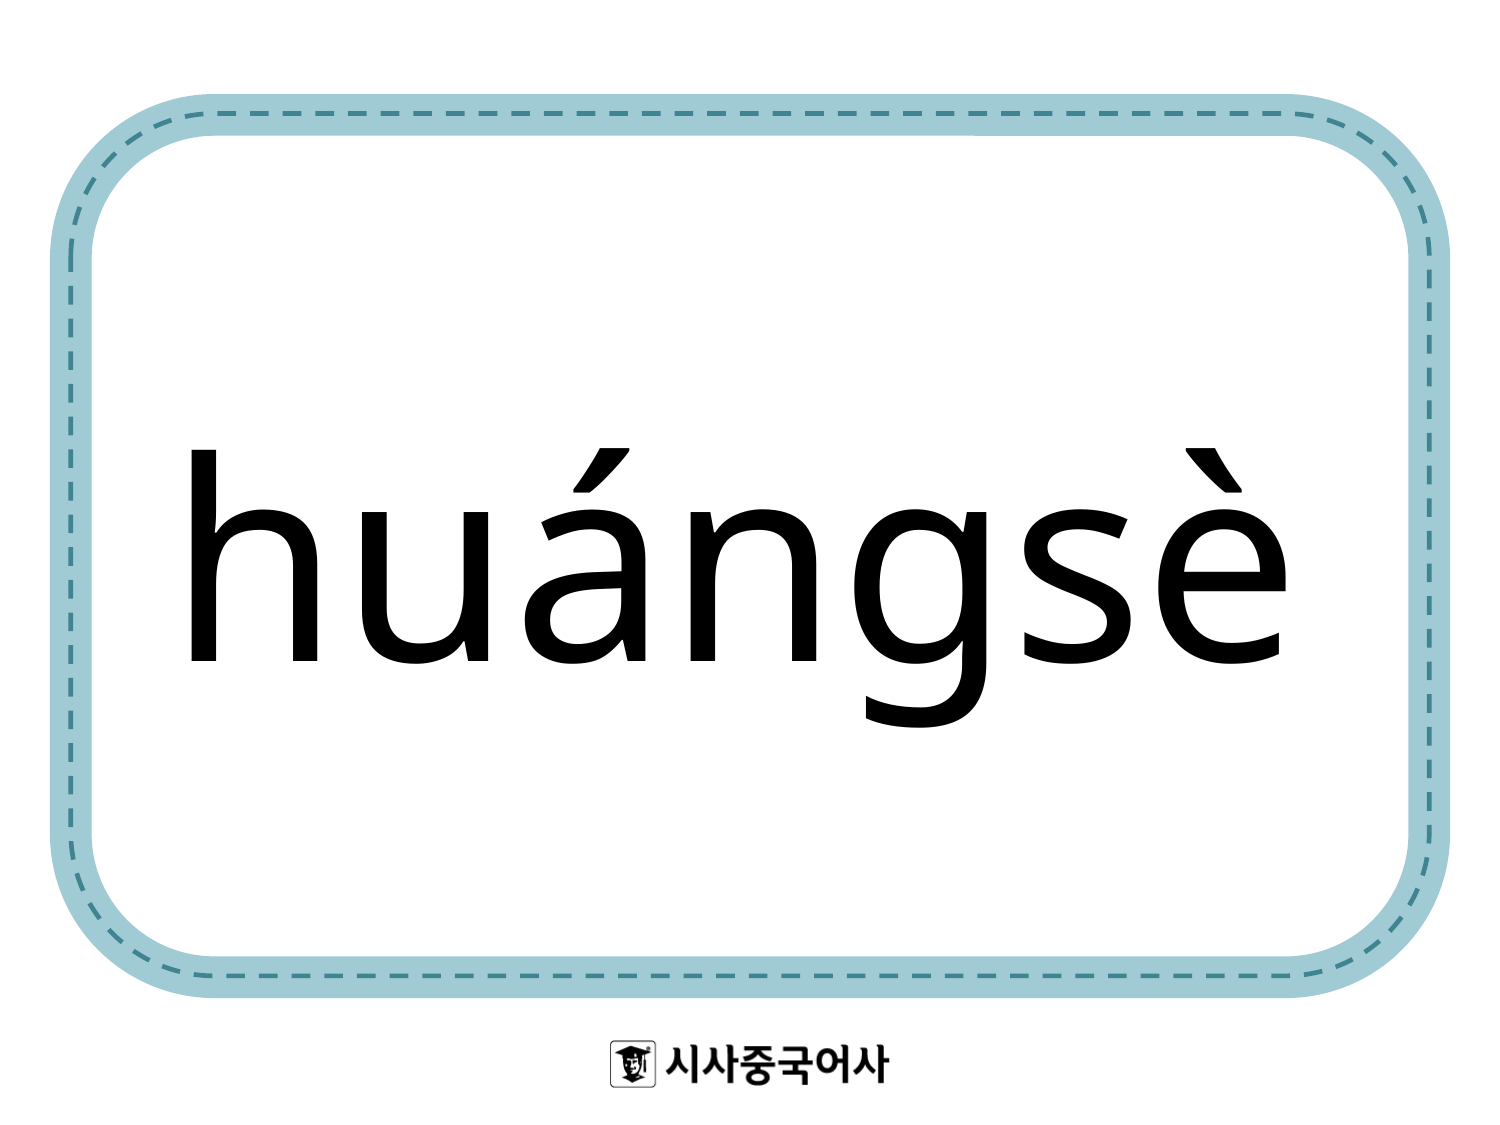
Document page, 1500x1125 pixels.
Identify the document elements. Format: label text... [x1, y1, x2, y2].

picture [602, 1034, 898, 1094]
text_box huángsè [145, 219, 1354, 882]
